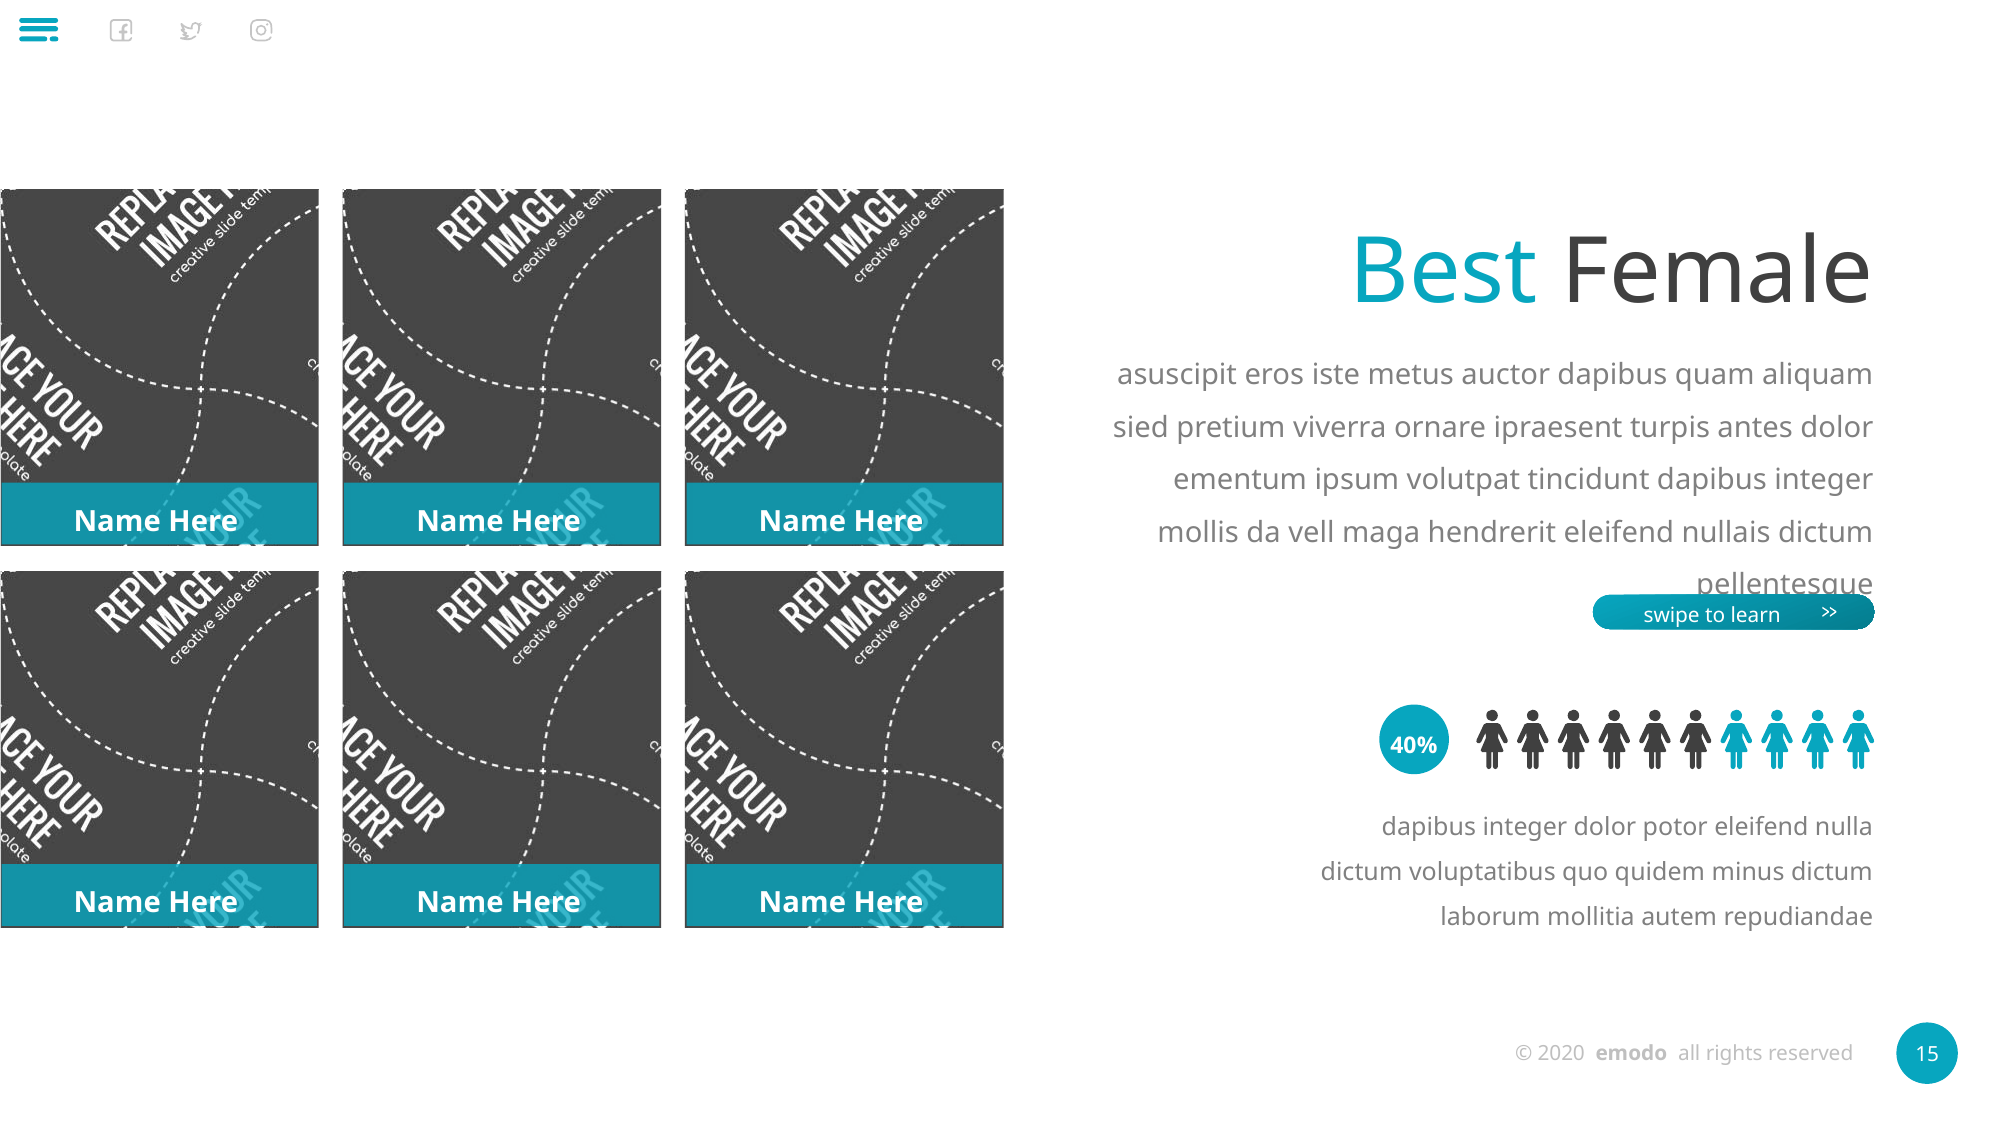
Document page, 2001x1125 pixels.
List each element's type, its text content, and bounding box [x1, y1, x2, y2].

text_box Name Here [73, 484, 239, 538]
text_box Name Here [758, 484, 924, 538]
text_box Name Here [416, 866, 581, 919]
text_box Best Female [1222, 211, 1874, 322]
text_box [684, 571, 1004, 928]
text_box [1523, 1022, 1958, 1084]
text_box [1, 863, 318, 927]
text_box dapibus integer dolor potor eleifend nulla dictum voluptatibus quo quidem minus dictum laborum mollitia autem repudiandae [1312, 795, 1874, 931]
text_box Name Here [416, 484, 581, 538]
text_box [1592, 581, 1875, 631]
text_box [343, 482, 661, 545]
text_box [0, 571, 319, 928]
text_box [19, 17, 273, 42]
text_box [1379, 704, 1875, 775]
text_box [343, 863, 661, 927]
text_box [684, 189, 1004, 546]
text_box [342, 189, 662, 546]
text_box [0, 189, 319, 546]
text_box Name Here [73, 866, 239, 919]
text_box [686, 482, 1003, 545]
text_box [1, 482, 318, 545]
text_box Name Here [758, 866, 924, 919]
text_box asuscipit eros iste metus auctor dapibus quam aliquam sied pretium viverra ornare ipraesent turpis antes dolor ementum ipsum volutpat tincidunt dapibus integer mollis da vell maga hendrerit eleifend nullais dictum pellentesque [1085, 338, 1874, 601]
text_box [686, 863, 1003, 927]
text_box [342, 571, 662, 928]
